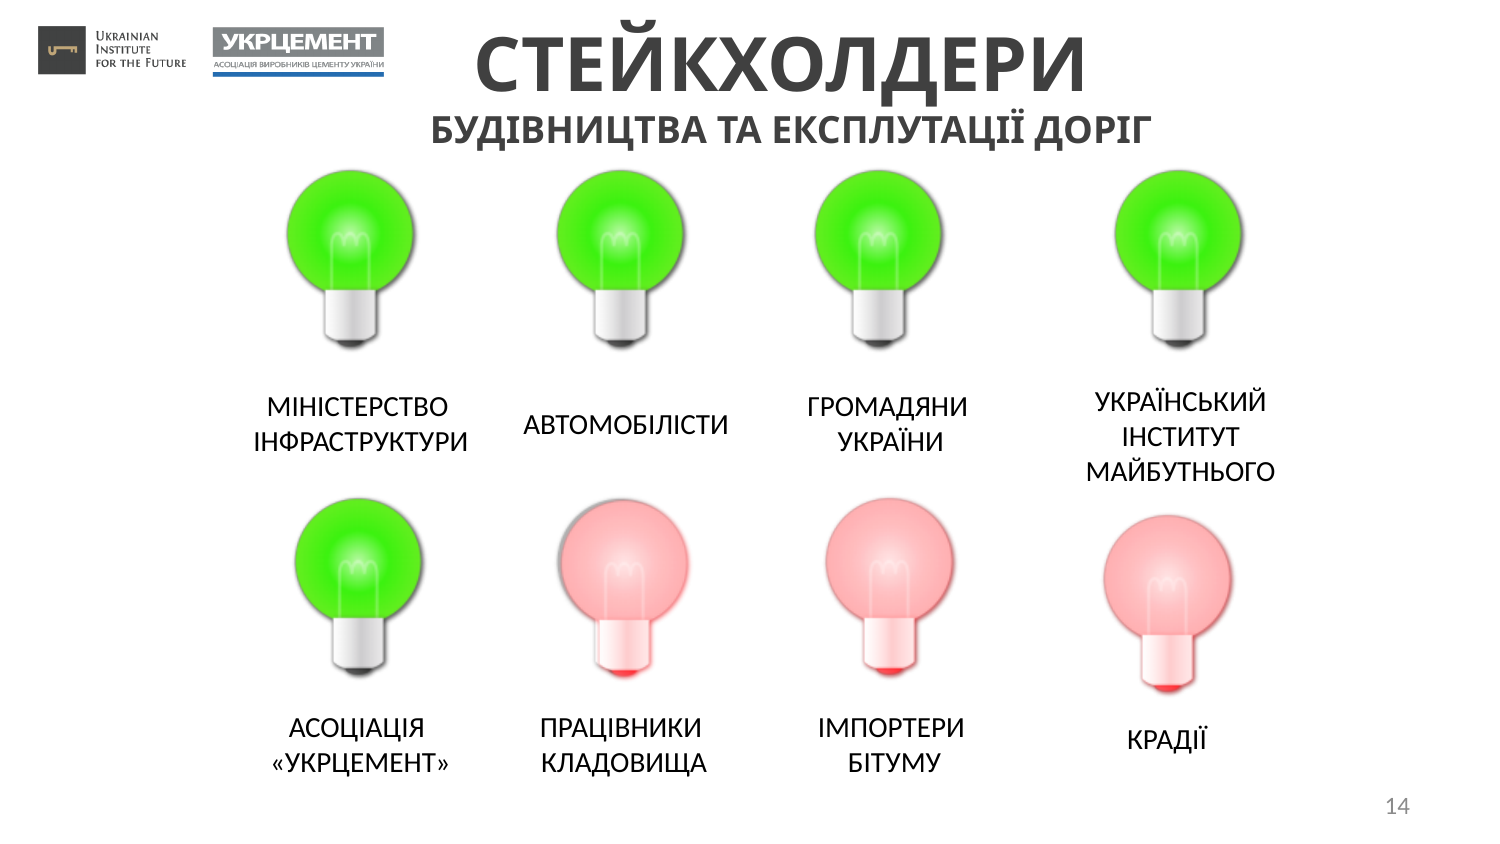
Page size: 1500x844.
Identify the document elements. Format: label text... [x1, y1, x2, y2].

picture [251, 160, 453, 361]
slide_number 14 [1074, 782, 1425, 827]
picture [791, 488, 992, 689]
picture [260, 488, 462, 689]
picture [1069, 505, 1271, 706]
text_box АВТОМОБІЛІСТИ [508, 397, 744, 448]
text_box МІНІСТЕРСТВО ІНФРАСТРУКТУРИ [238, 380, 484, 465]
text_box ГРОМАДЯНИ УКРАЇНИ [792, 380, 990, 465]
text_box ПРАЦІВНИКИ КЛАДОВИЩА [524, 700, 724, 786]
text_box ІМПОРТЕРИ БІТУМУ [802, 700, 980, 786]
picture [1080, 160, 1282, 361]
text_box КРАДІЇ [1112, 714, 1222, 763]
text_box УКРАЇНСЬКИЙ ІНСТИТУТ МАЙБУТНЬОГО [1070, 374, 1291, 495]
text_box СТЕЙКХОЛДЕРИ БУДІВНИЦТВА ТА ЕКСПЛУТАЦІЇ ДОРІГ [383, 8, 1199, 159]
picture [522, 160, 723, 361]
picture [522, 488, 727, 691]
text_box АСОЦІАЦІЯ «УКРЦЕМЕНТ» [248, 700, 466, 786]
picture [33, 20, 396, 80]
picture [780, 160, 981, 361]
